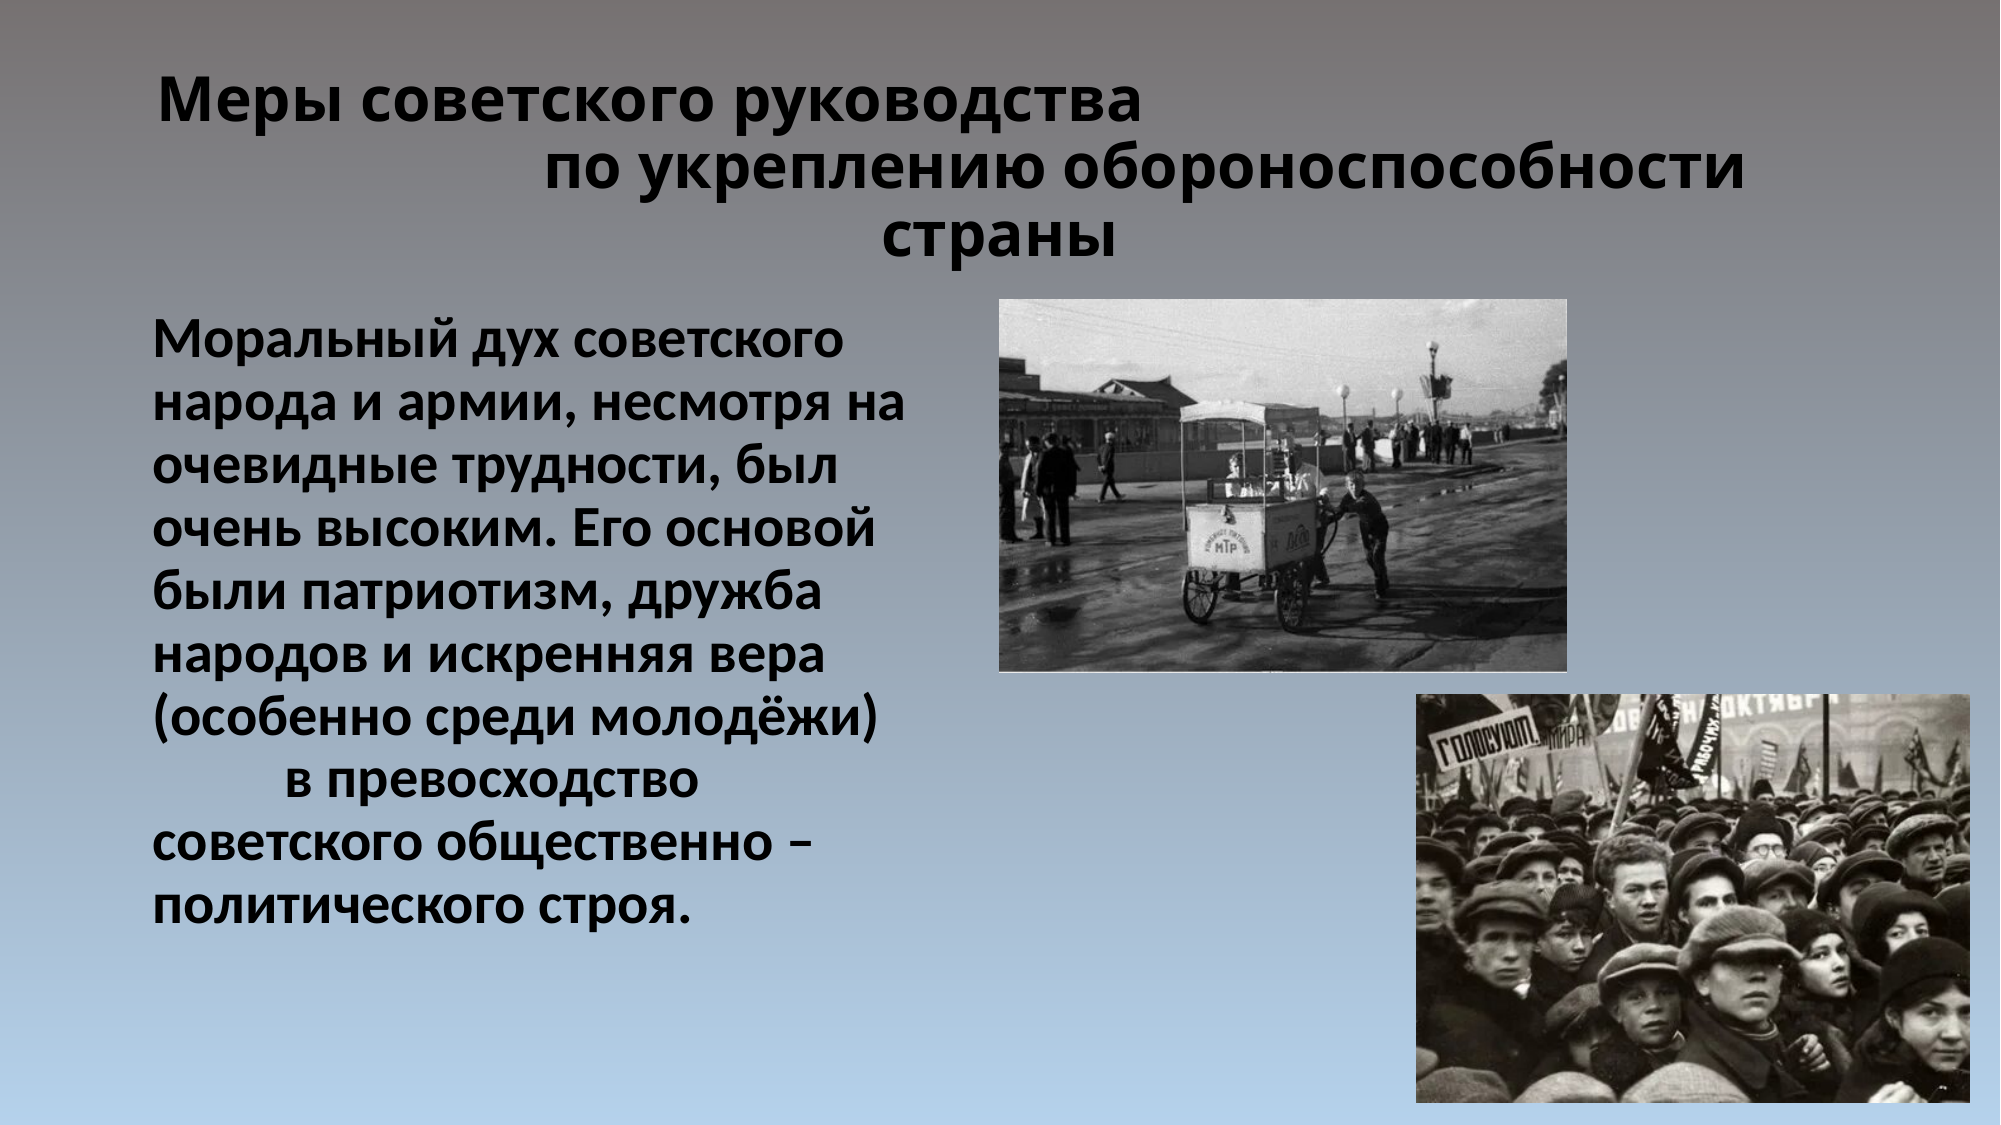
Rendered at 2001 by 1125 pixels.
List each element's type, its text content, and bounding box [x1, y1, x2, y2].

list Моральный дух советского народа и армии, несмотря на очевидные трудности, был очень высоким. Его основой были патриотизм, дружба народов и искренняя вера (особенно среди молодёжи) в превосходство советского общественно – политического строя. [137, 299, 969, 1014]
title Меры советского руководства по укреплению обороноспособности страны [137, 59, 1863, 278]
picture [1416, 694, 1970, 1103]
picture [999, 299, 1567, 673]
